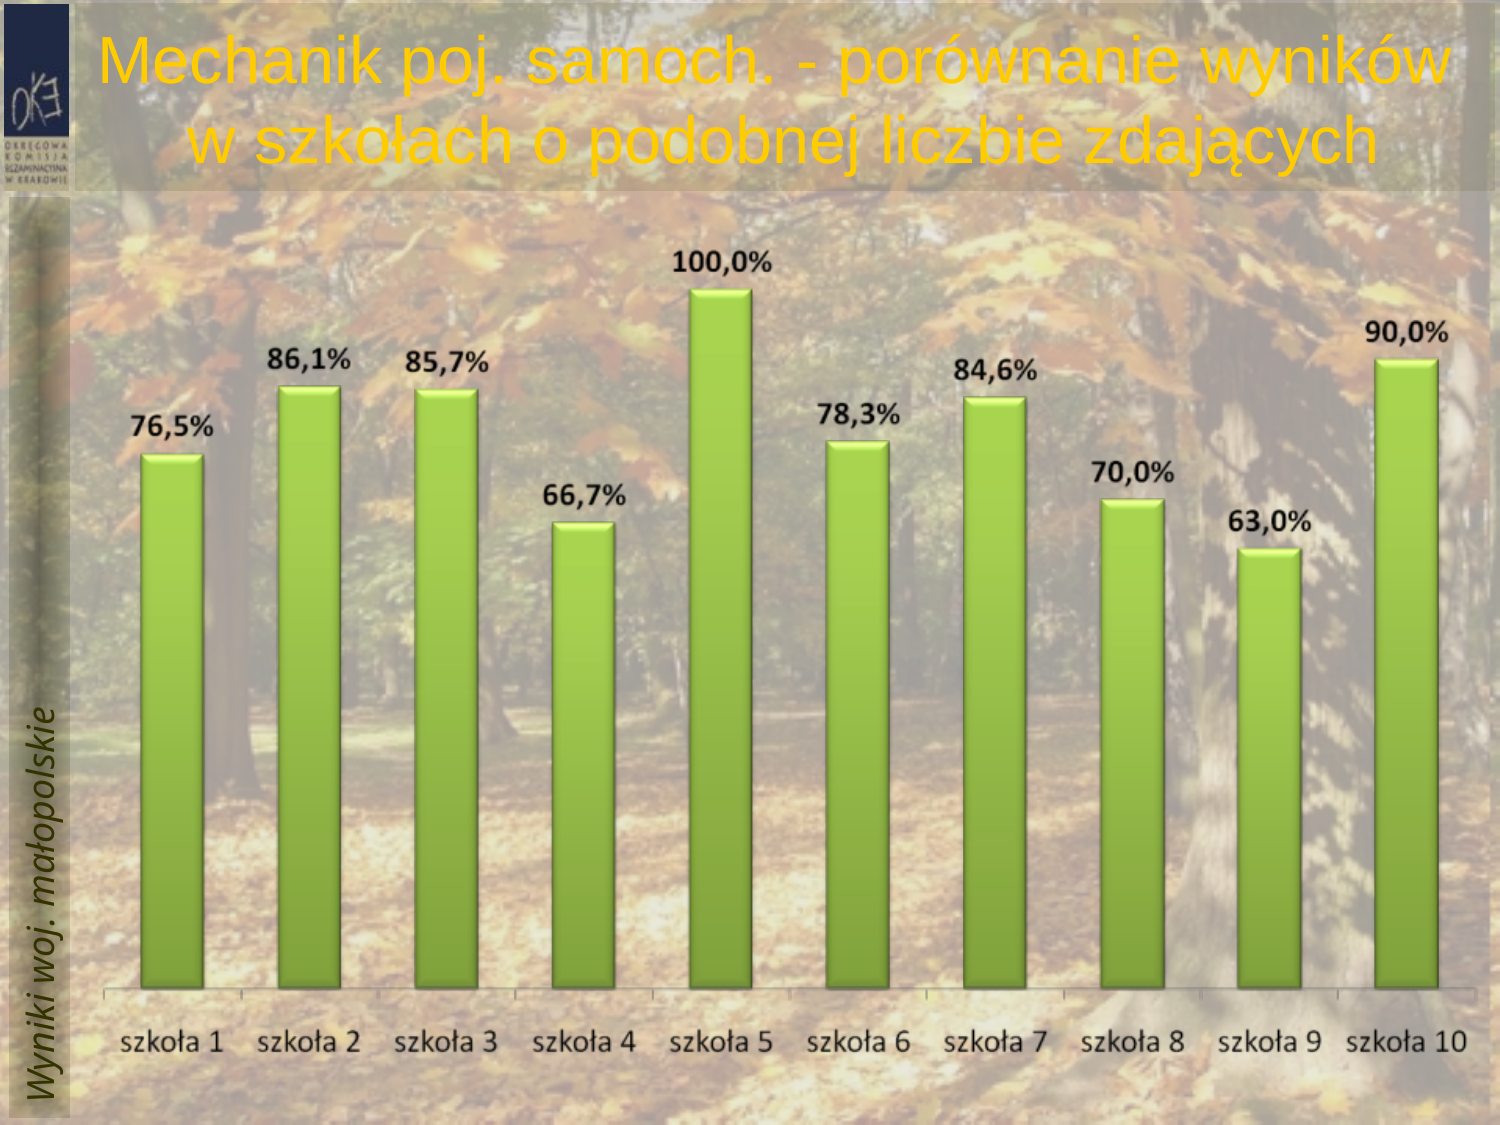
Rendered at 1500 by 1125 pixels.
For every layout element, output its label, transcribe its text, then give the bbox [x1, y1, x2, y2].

title Mechanik poj. samoch. - porównanie wyników w szkołach o podobnej liczbie zdających [74, 3, 1495, 192]
picture [80, 196, 1500, 1085]
text_box Wyniki woj. małopolskie [9, 197, 70, 1118]
